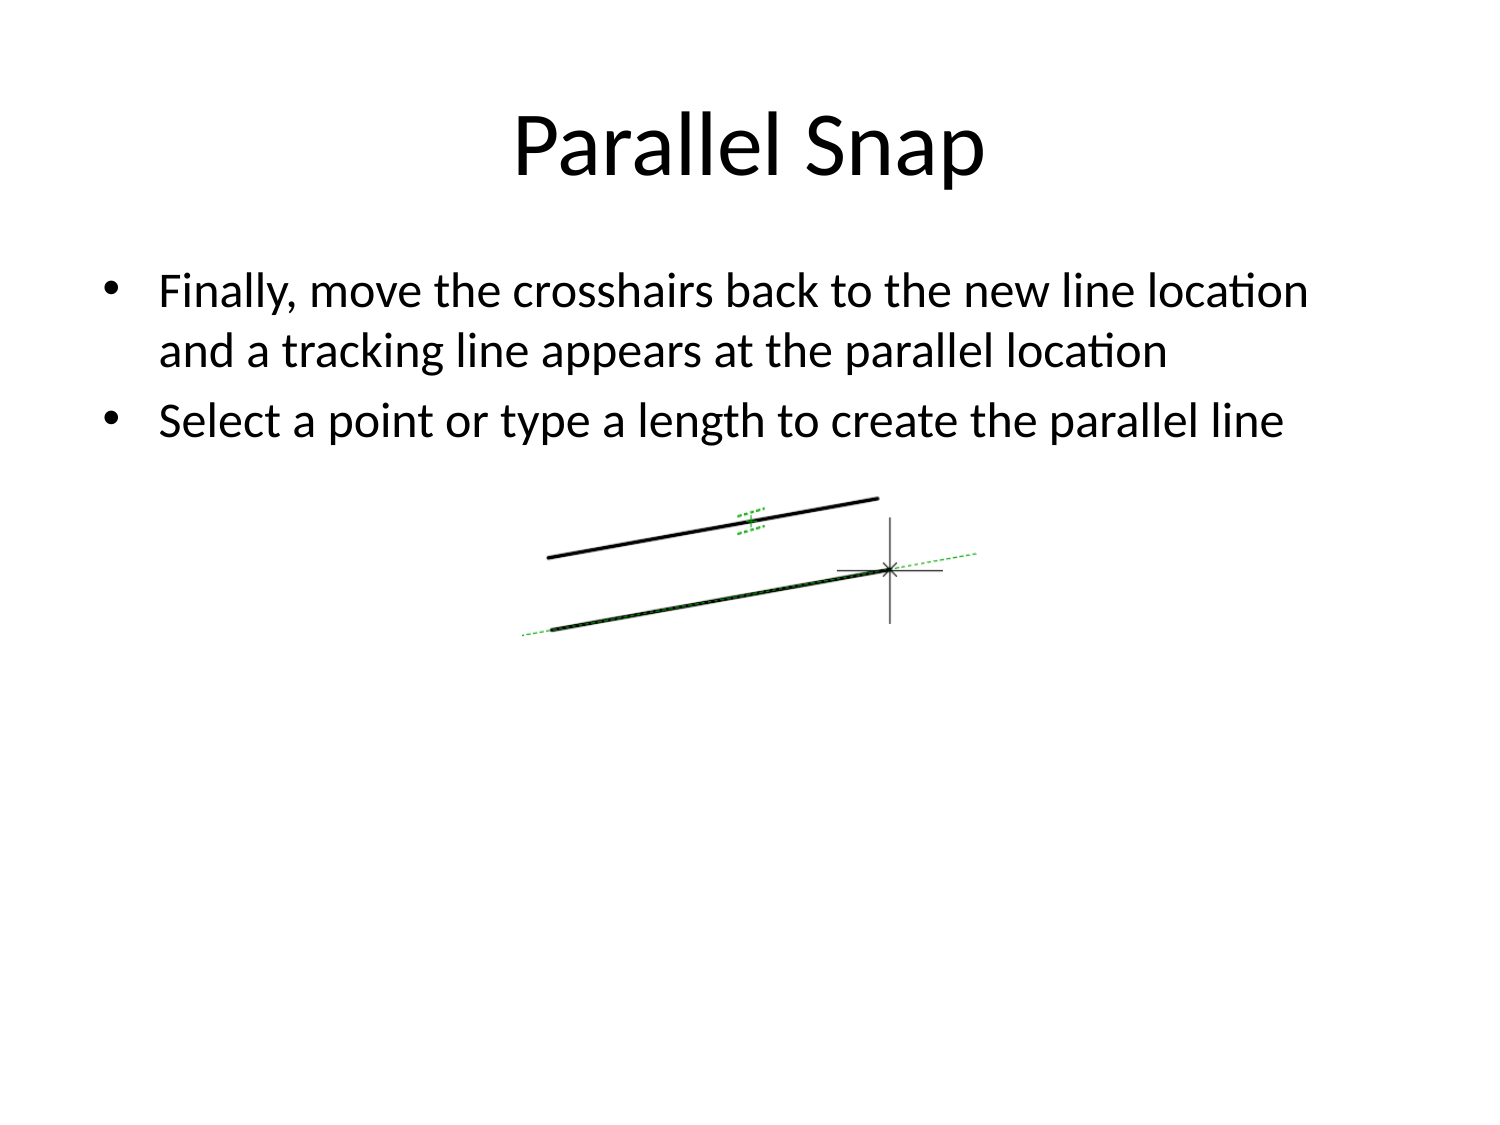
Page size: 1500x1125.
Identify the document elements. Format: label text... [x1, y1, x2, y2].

list Finally, move the crosshairs back to the new line location and a tracking line appears at the parallel location Select a point or type a length to create the parallel line [87, 249, 1338, 950]
title Parallel Snap [75, 45, 1425, 233]
picture [522, 479, 978, 646]
